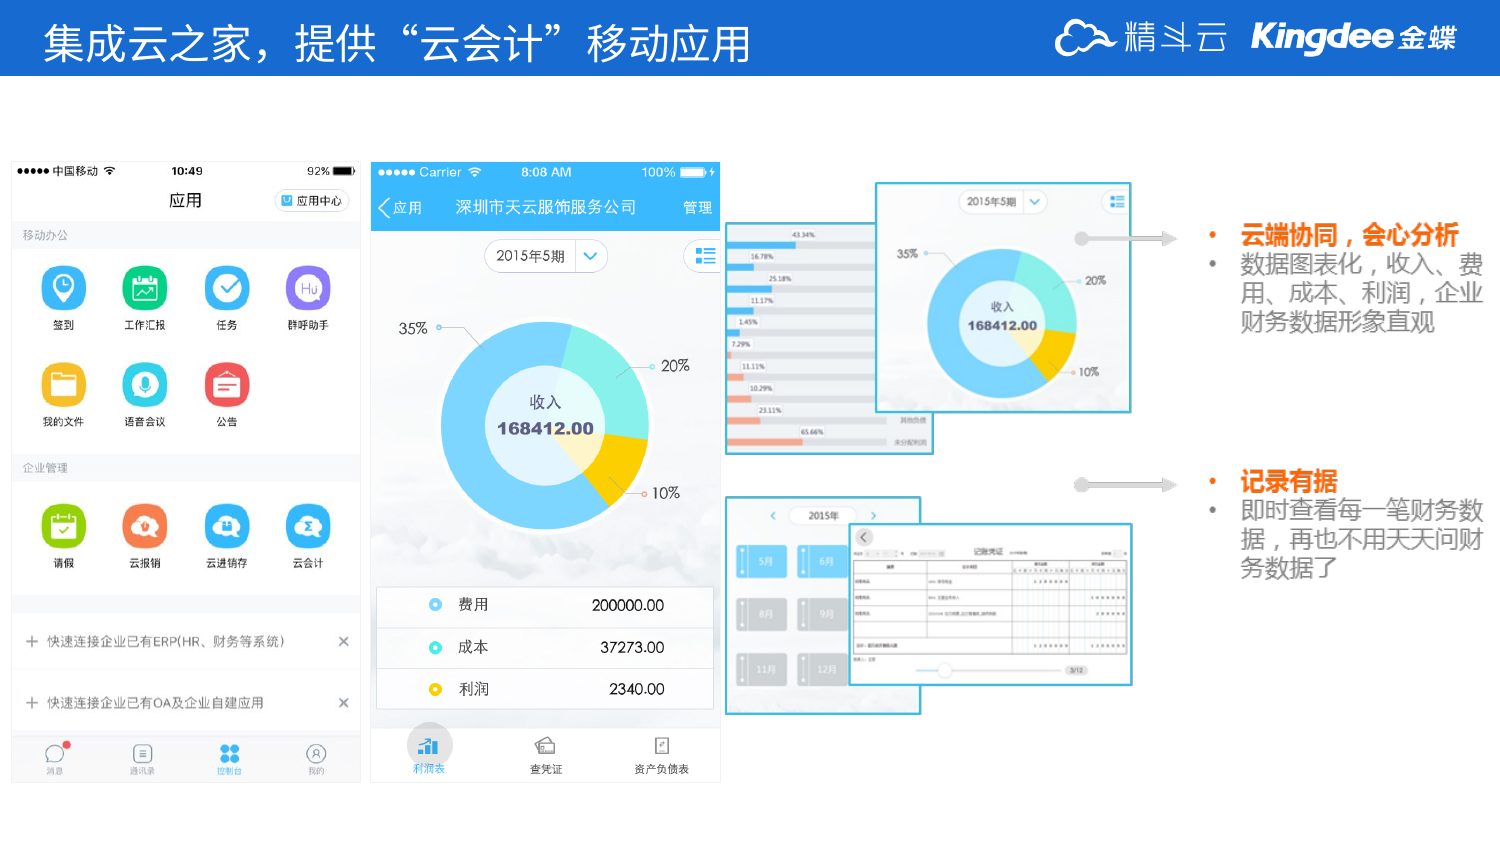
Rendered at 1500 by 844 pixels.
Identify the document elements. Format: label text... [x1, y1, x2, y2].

picture [10, 161, 361, 783]
title 集成云之家，提供“云会计”移动应用 [28, 0, 1198, 86]
picture [725, 182, 1500, 715]
picture [370, 161, 720, 783]
picture [1198, 0, 1487, 69]
